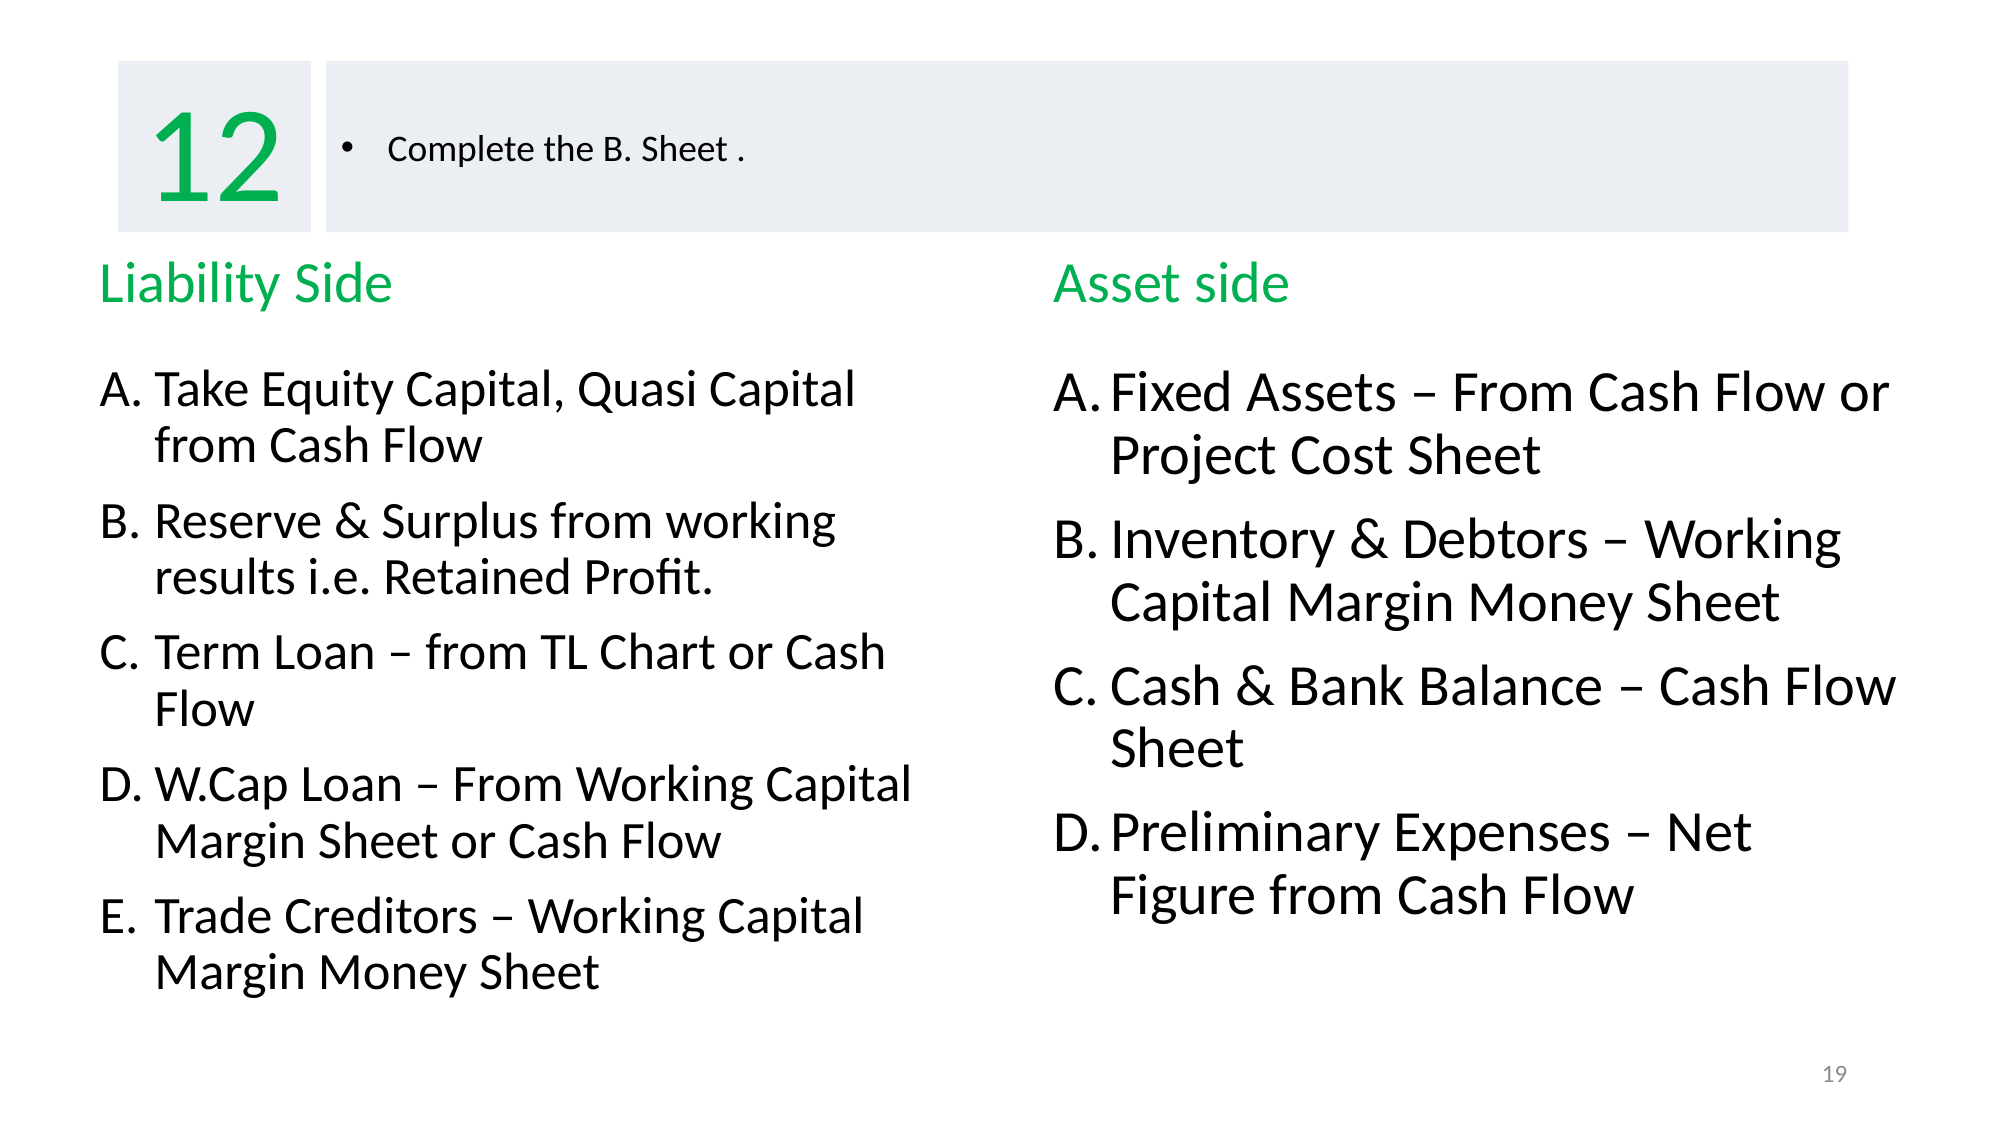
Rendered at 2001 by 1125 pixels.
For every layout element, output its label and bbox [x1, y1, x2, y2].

list [84, 244, 962, 332]
list [1038, 244, 1917, 332]
text_box [117, 60, 312, 233]
slide_number [1412, 1042, 1863, 1103]
text_box [325, 60, 1849, 233]
list [1038, 353, 1917, 1010]
list [84, 353, 963, 1010]
